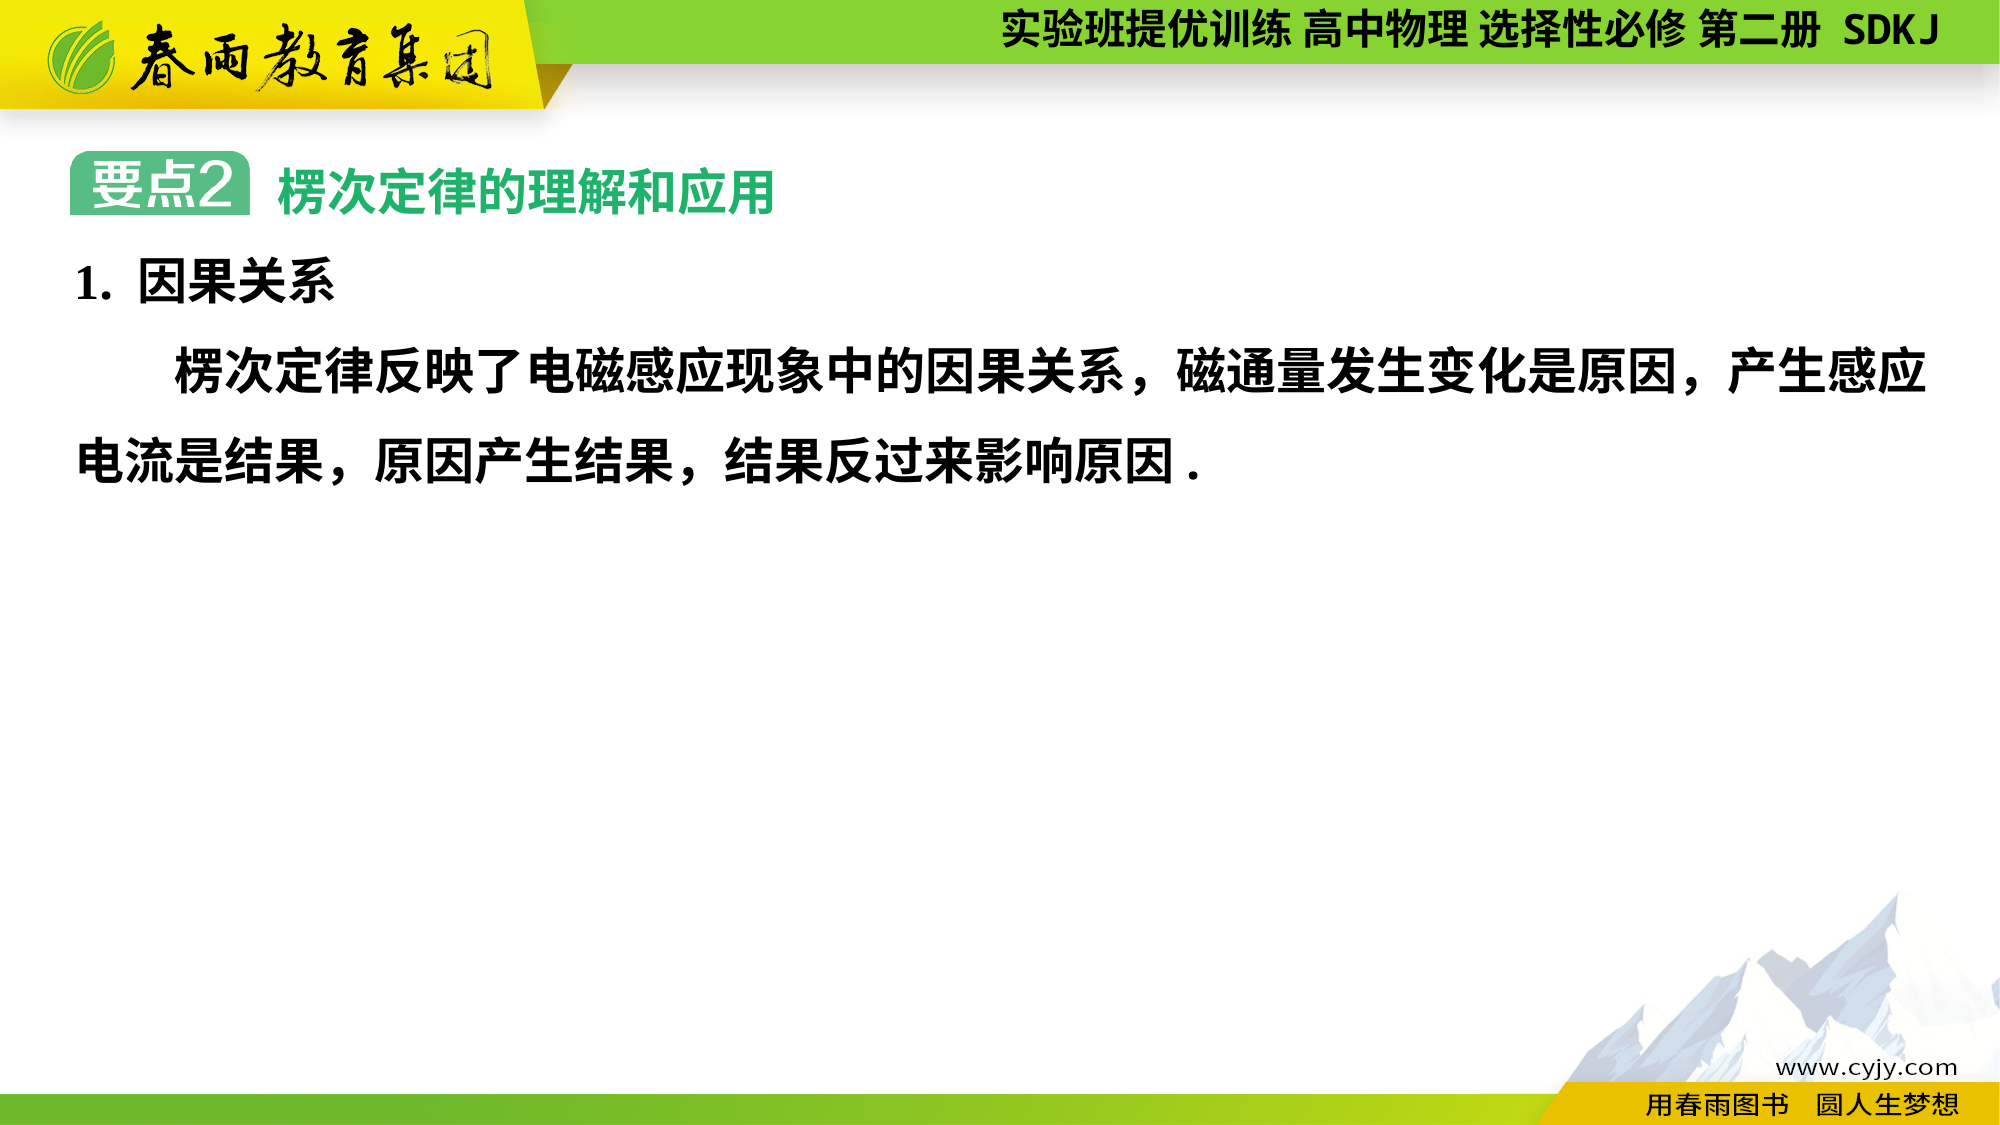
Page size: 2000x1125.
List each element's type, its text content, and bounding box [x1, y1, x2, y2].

picture [0, 0, 2000, 1125]
list 楞次定律的理解和应用 1. 因果关系 楞次定律反映了电磁感应现象中的因果关系，磁通量发生变化是原因，产生感应电流是结果，原因产生结果，结果反过来影响原因. [59, 122, 1944, 490]
